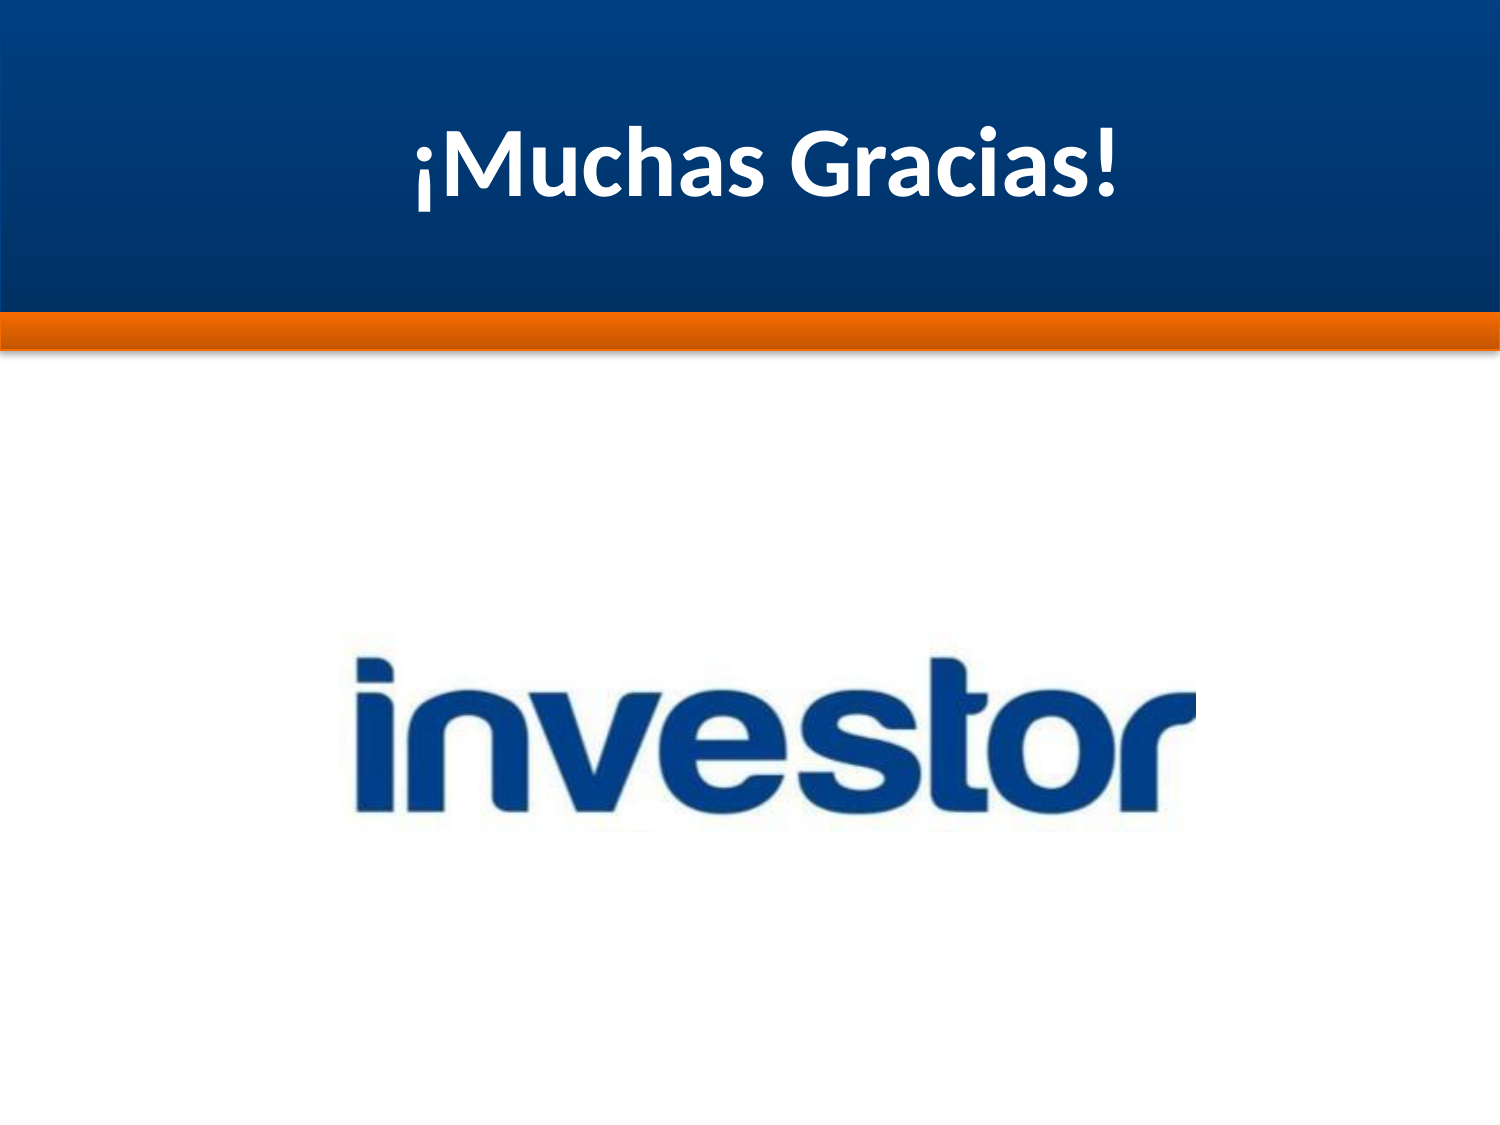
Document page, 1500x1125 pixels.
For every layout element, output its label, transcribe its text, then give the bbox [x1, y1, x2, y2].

title ¡Muchas Gracias! [128, 35, 1404, 277]
picture [339, 633, 1196, 832]
